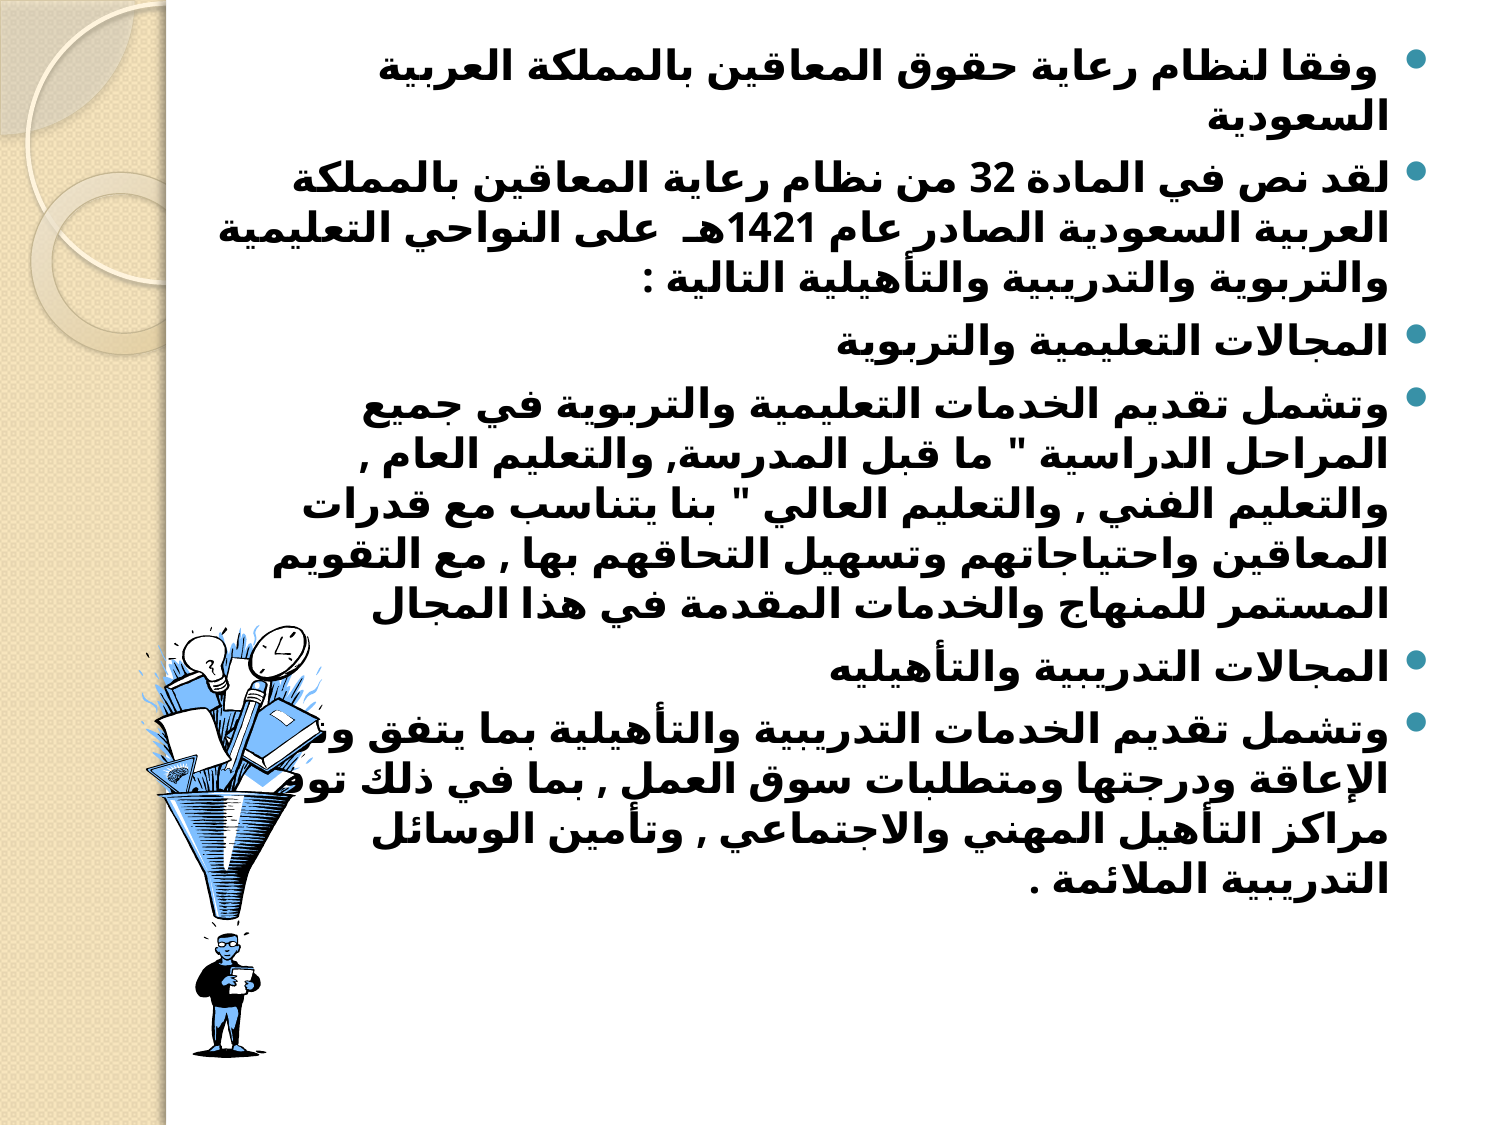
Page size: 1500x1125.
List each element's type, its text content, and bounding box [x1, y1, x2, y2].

picture [135, 621, 325, 1059]
list وفقا لنظام رعاية حقوق المعاقين بالمملكة العربية السعودية لقد نص في المادة 32 من نظام رعاية المعاقين بالمملكة العربية السعودية الصادر عام 1421هـ على النواحي التعليمية والتربوية والتدريبية والتأهيلية التالية : المجالات التعليمية والتربوية وتشمل تقديم الخدمات التعليمية والتربوية في جميع المراحل الدراسية " ما قبل المدرسة, والتعليم العام , والتعليم الفني , والتعليم العالي " بنا يتناسب مع قدرات المعاقين واحتياجاتهم وتسهيل التحاقهم بها , مع التقويم المستمر للمنهاج والخدمات المقدمة في هذا المجال المجالات التدريبية والتأهيليه وتشمل تقديم الخدمات التدريبية والتأهيلية بما يتفق ونوع الإعاقة ودرجتها ومتطلبات سوق العمل , بما في ذلك توفير مراكز التأهيل المهني والاجتماعي , وتأمين الوسائل التدريبية الملائمة . [183, 30, 1466, 1025]
